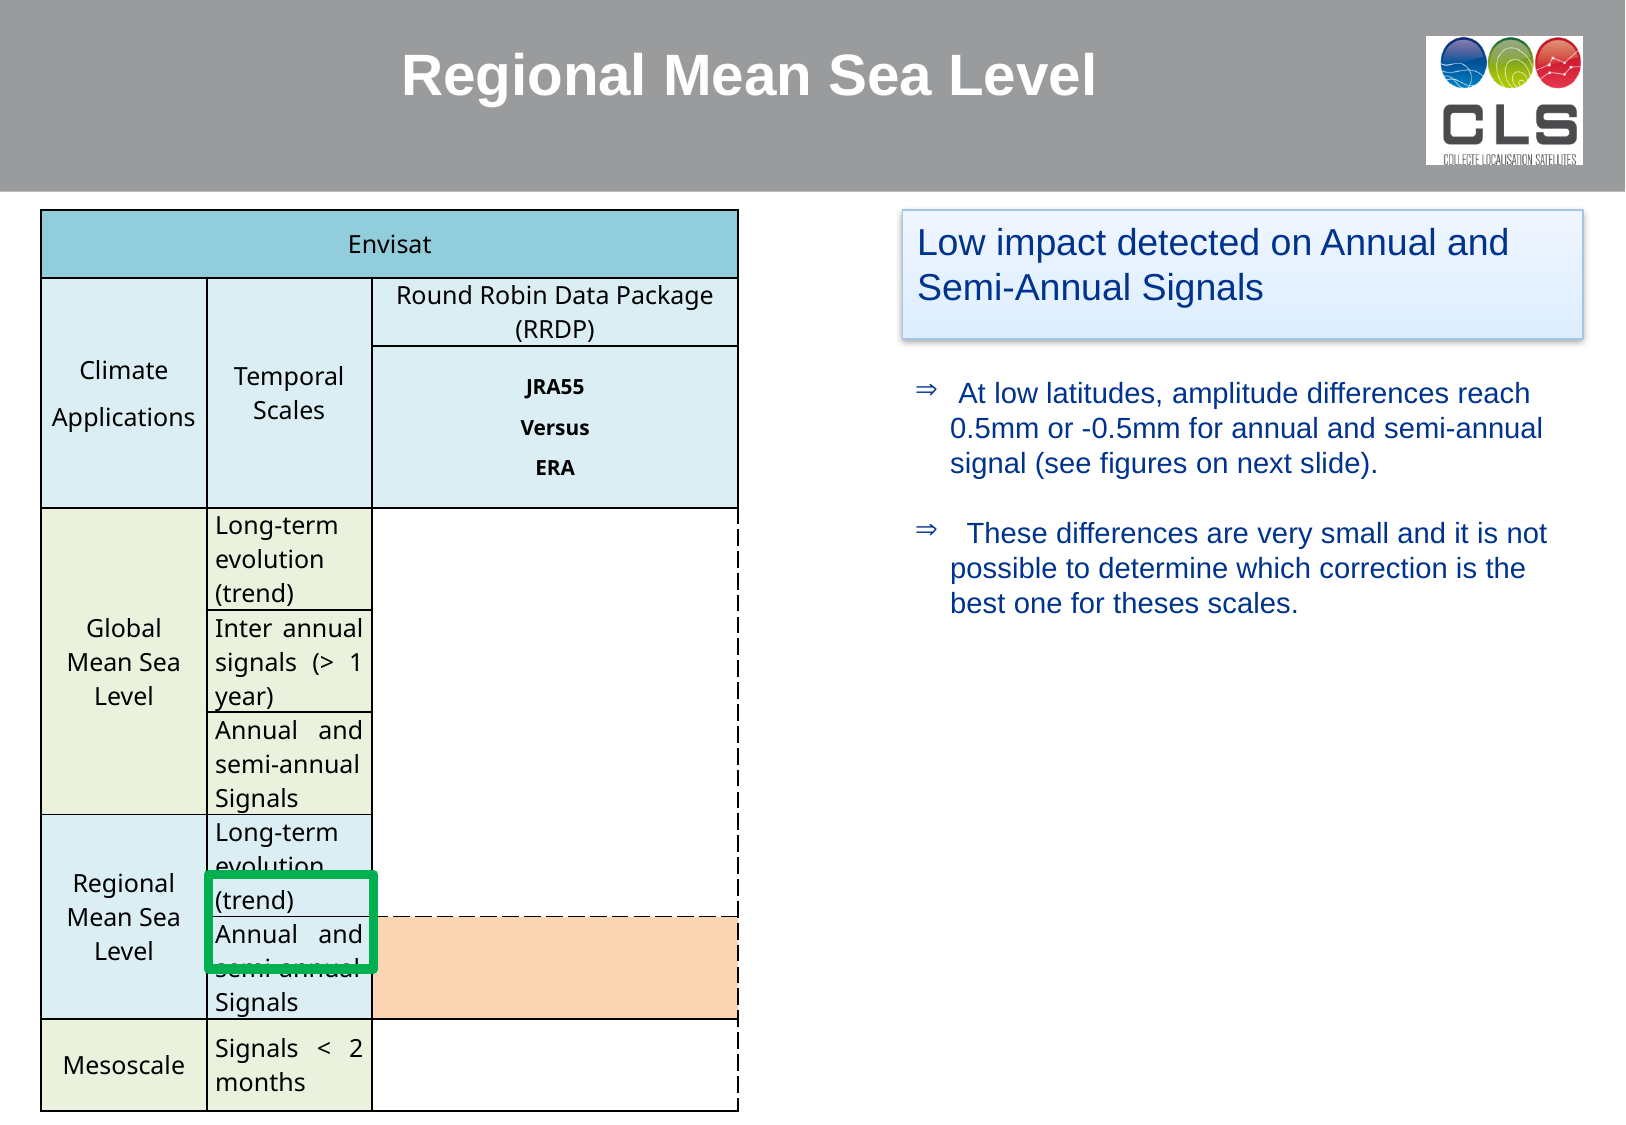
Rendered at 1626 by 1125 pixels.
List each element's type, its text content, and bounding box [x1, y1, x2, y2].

picture [1426, 36, 1583, 165]
table_cell Round Robin Data Package (RRDP) [373, 279, 737, 345]
table_cell Long-term evolution (trend) [208, 509, 371, 609]
table_header Envisat [42, 211, 737, 277]
text_box At low latitudes, amplitude differences reach 0.5mm or -0.5mm for annual and semi-annual signal (see figures on next slide). These differences are very small and it is not possible to determine which correction is the best one for theses scales. [899, 366, 1591, 697]
text_box Regional Mean Sea Level [386, 40, 1162, 119]
table_cell [373, 509, 738, 917]
table_cell Inter annual signals (> 1 year) [208, 611, 371, 711]
table_cell Regional Mean Sea Level [42, 815, 206, 1018]
table_cell Annual and semi-annual Signals [208, 971, 371, 1018]
table_cell [373, 917, 738, 1018]
table_cell Global Mean Sea Level [42, 509, 206, 814]
text_box [206, 873, 376, 971]
table_cell Signals < 2 months [208, 1020, 371, 1110]
table_cell Mesoscale [42, 1020, 206, 1110]
table_cell Climate Applications [42, 279, 206, 507]
table_cell Annual and semi-annual Signals [208, 713, 371, 814]
table_cell Long-term evolution (trend) [208, 815, 371, 873]
table_cell JRA55 Versus ERA [373, 347, 737, 507]
table_cell Temporal Scales [208, 279, 371, 507]
table_cell [373, 1020, 738, 1110]
text_box Low impact detected on Annual and Semi-Annual Signals [902, 209, 1584, 340]
